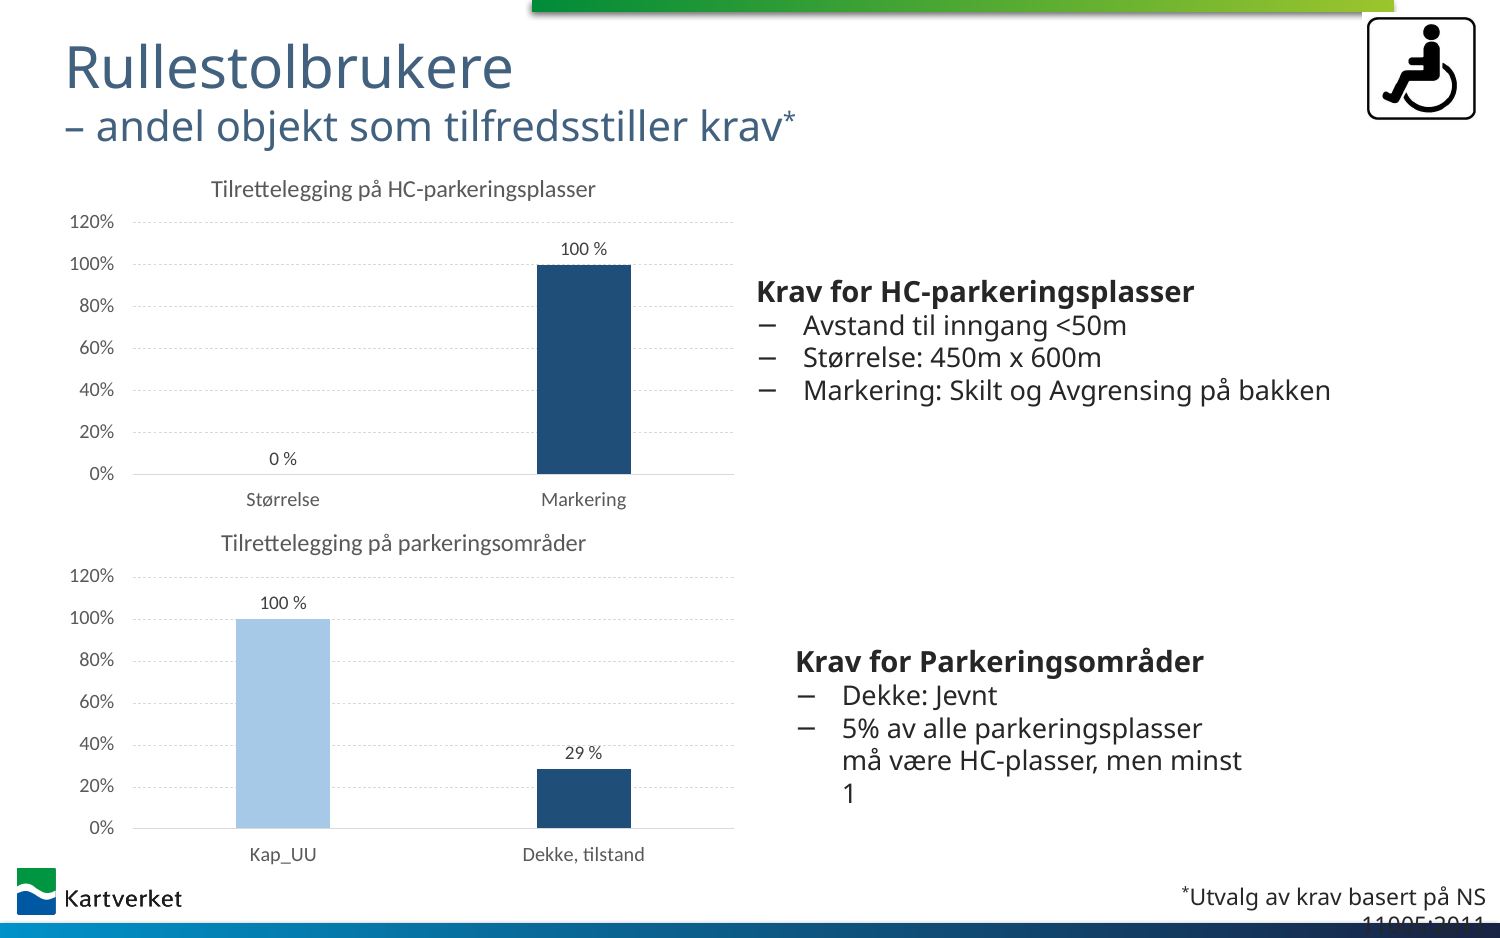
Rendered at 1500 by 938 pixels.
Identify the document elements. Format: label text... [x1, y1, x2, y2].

text_box Krav for Parkeringsområder Dekke: Jevnt 5% av alle parkeringsplasser må være HC-plasser, men minst 1 [780, 636, 1261, 816]
picture [1362, 12, 1481, 126]
text_box *Utvalg av krav basert på NS 11005:2011 [1068, 873, 1500, 938]
text_box Krav for HC-parkeringsplasser Avstand til inngang <50m Størrelse: 450m x 600m Markering: Skilt og Avgrensing på bakken [750, 265, 1346, 413]
text_box Rullestolbrukere – andel objekt som tilfredsstiller krav* [49, 25, 1431, 158]
picture [62, 166, 746, 519]
picture [62, 520, 746, 874]
